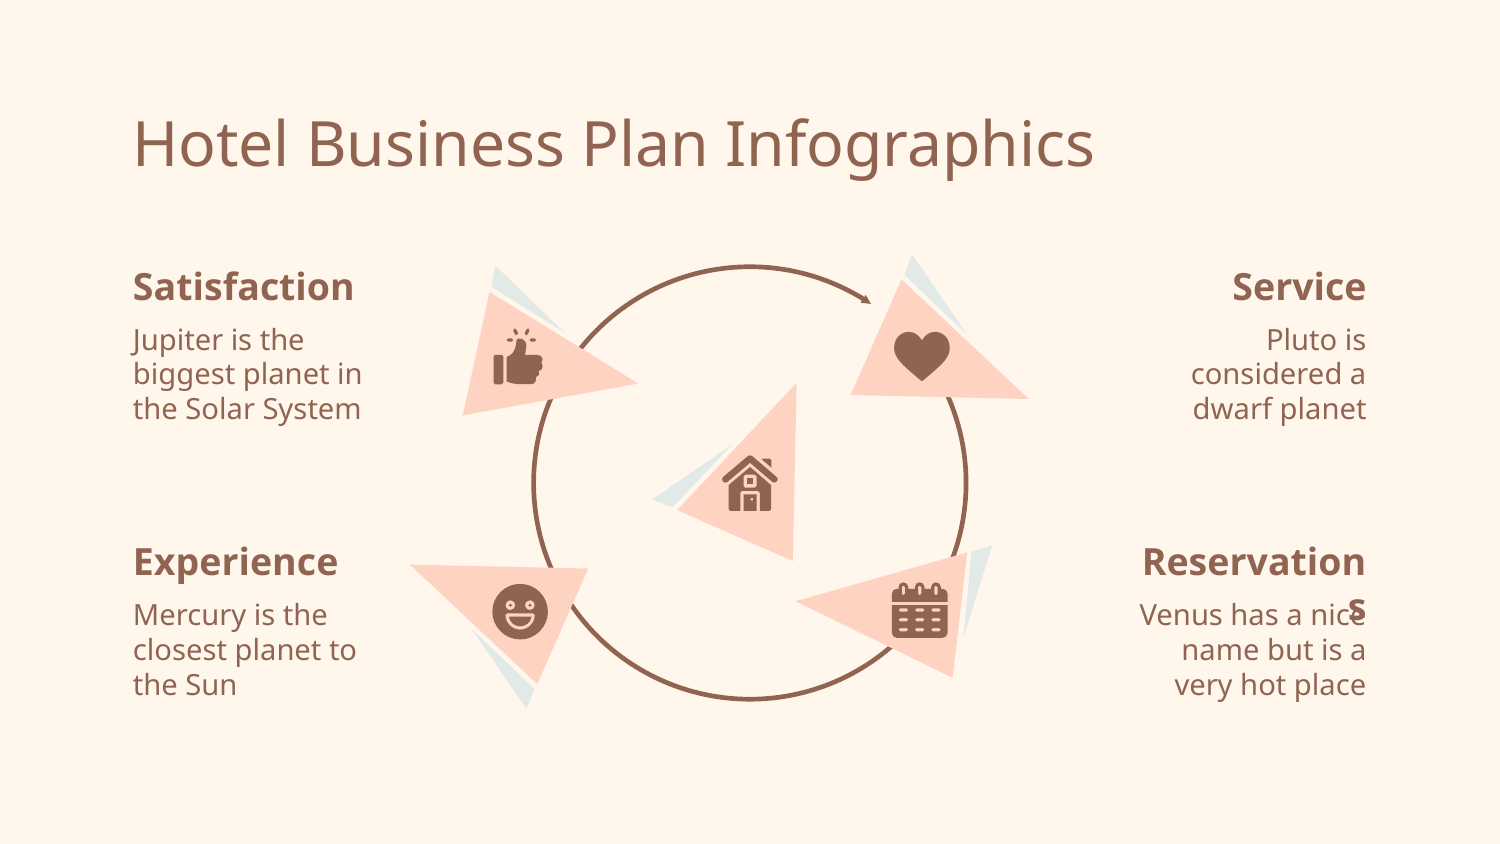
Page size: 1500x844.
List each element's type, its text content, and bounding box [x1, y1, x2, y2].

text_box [1114, 522, 1382, 703]
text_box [117, 522, 386, 703]
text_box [493, 328, 544, 385]
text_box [635, 399, 814, 545]
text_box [721, 454, 779, 512]
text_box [807, 562, 1032, 686]
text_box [891, 581, 948, 639]
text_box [447, 258, 626, 404]
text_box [1114, 247, 1382, 427]
title Hotel Business Plan Infographics [116, 88, 1383, 183]
text_box [631, 266, 845, 400]
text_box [492, 583, 549, 640]
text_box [409, 564, 589, 710]
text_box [850, 254, 1030, 400]
text_box [533, 408, 967, 700]
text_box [117, 247, 386, 427]
